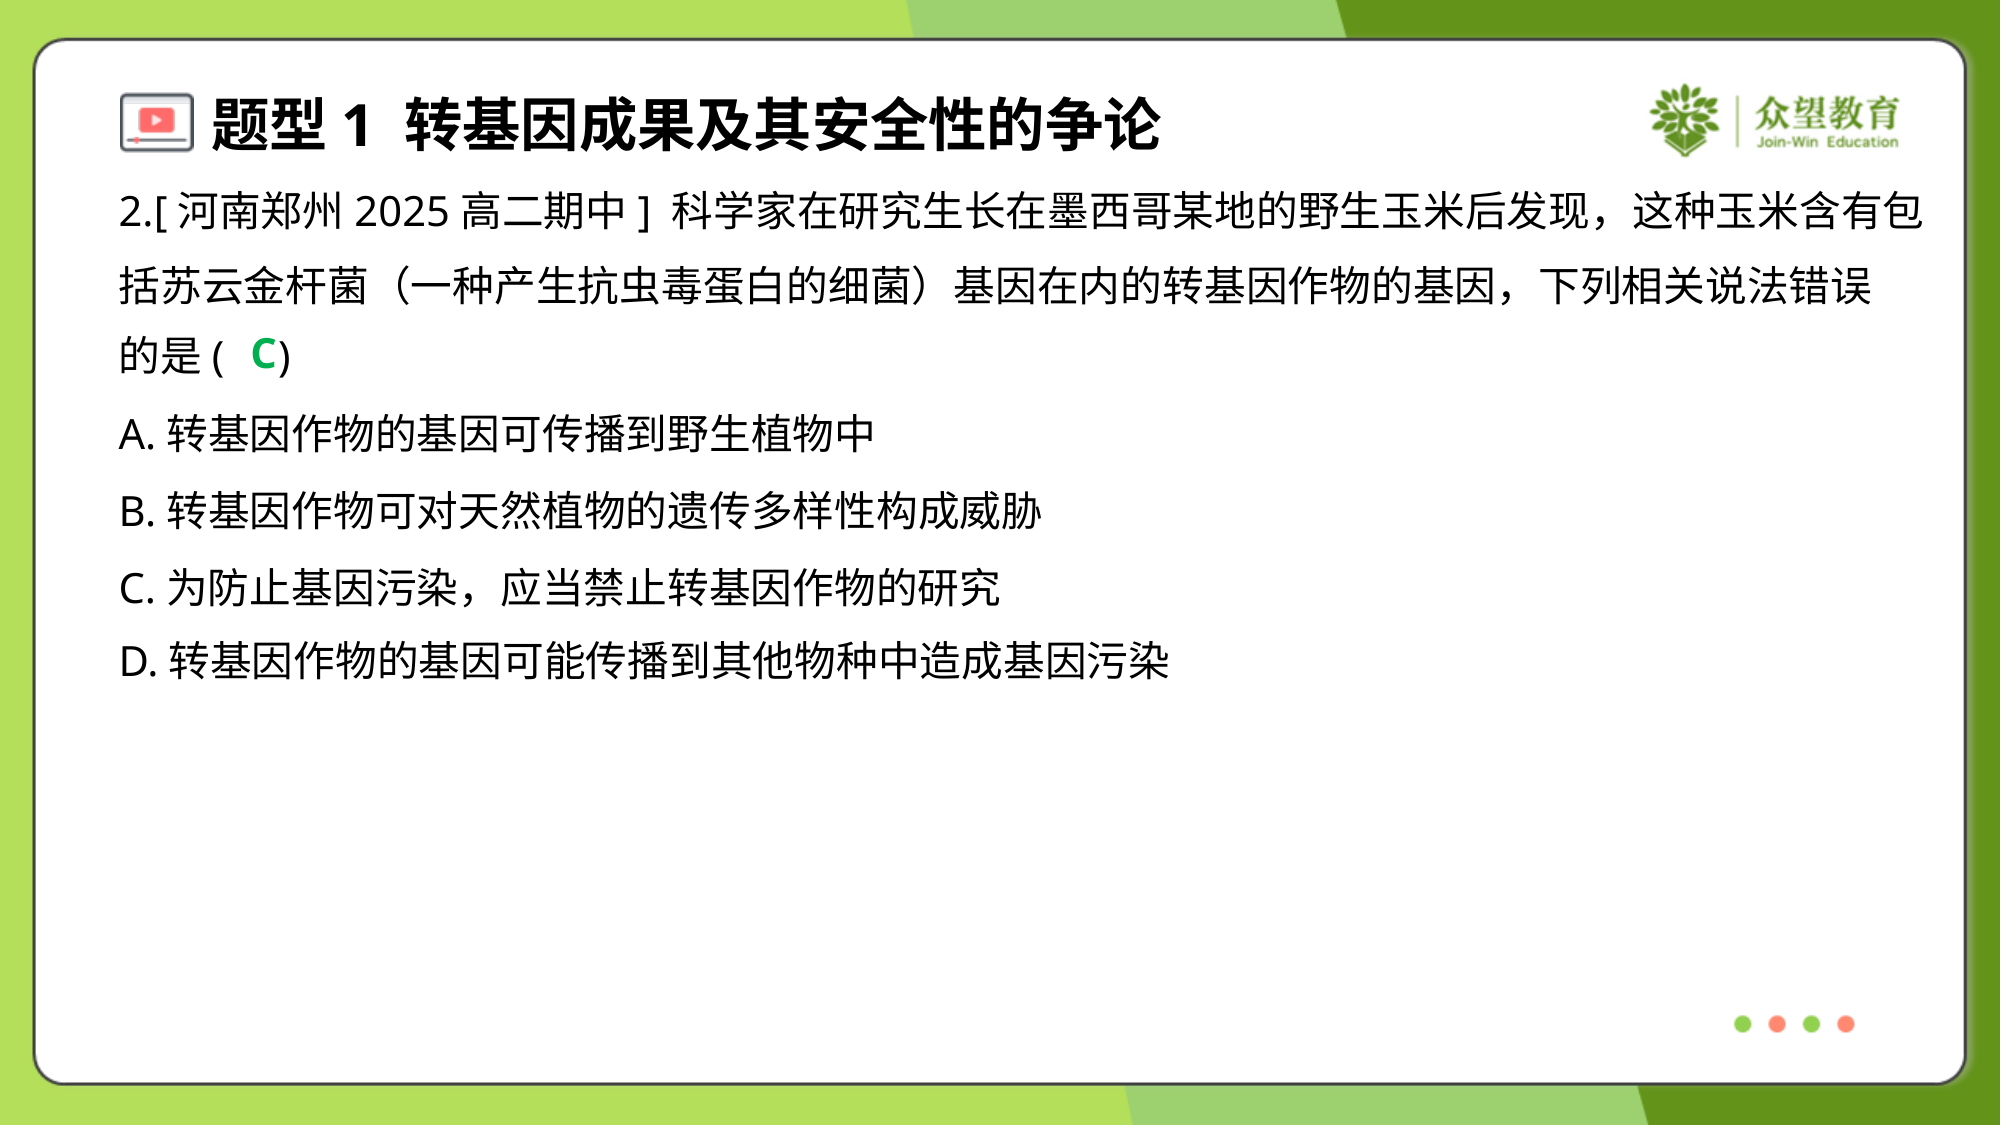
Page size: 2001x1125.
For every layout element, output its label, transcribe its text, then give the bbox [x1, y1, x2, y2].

text_box 2.[河南郑州2025高二期中] 科学家在研究生长在墨西哥某地的野生玉米后发现，这种玉米含有包 括苏云金杆菌（一种产生抗虫毒蛋白的细菌）基因在内的转基因作物的基因，下列相关说法错误 的是( ) [118, 159, 1883, 373]
text_box A.转基因作物的基因可传播到野生植物中 B.转基因作物可对天然植物的遗传多样性构成威胁 C.为防止基因污染，应当禁止转基因作物的研究 D.转基因作物的基因可能传播到其他物种中造成基因污染 [118, 382, 1883, 678]
picture [0, 0, 2000, 1125]
text_box C [234, 306, 293, 371]
